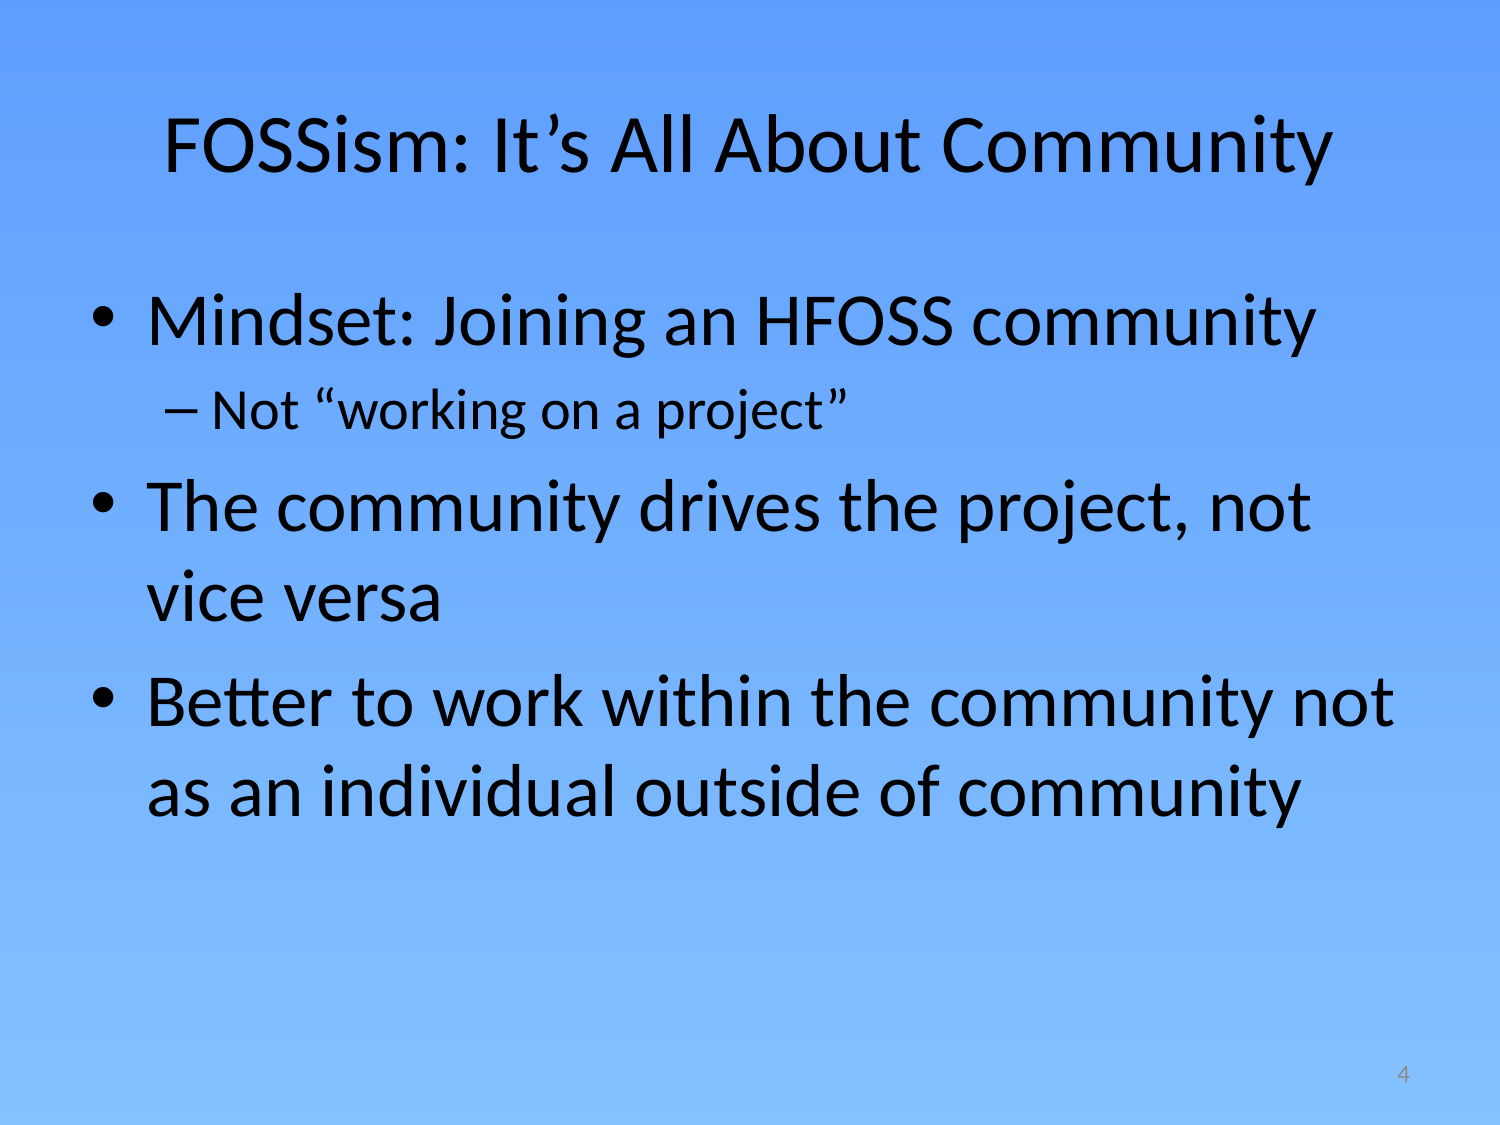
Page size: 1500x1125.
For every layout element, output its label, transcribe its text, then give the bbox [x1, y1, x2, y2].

list Mindset: Joining an HFOSS community Not “working on a project” The community drives the project, not vice versa Better to work within the community not as an individual outside of community [74, 262, 1426, 1006]
title FOSSism: It’s All About Community [74, 44, 1426, 233]
slide_number 4 [1074, 1042, 1425, 1103]
